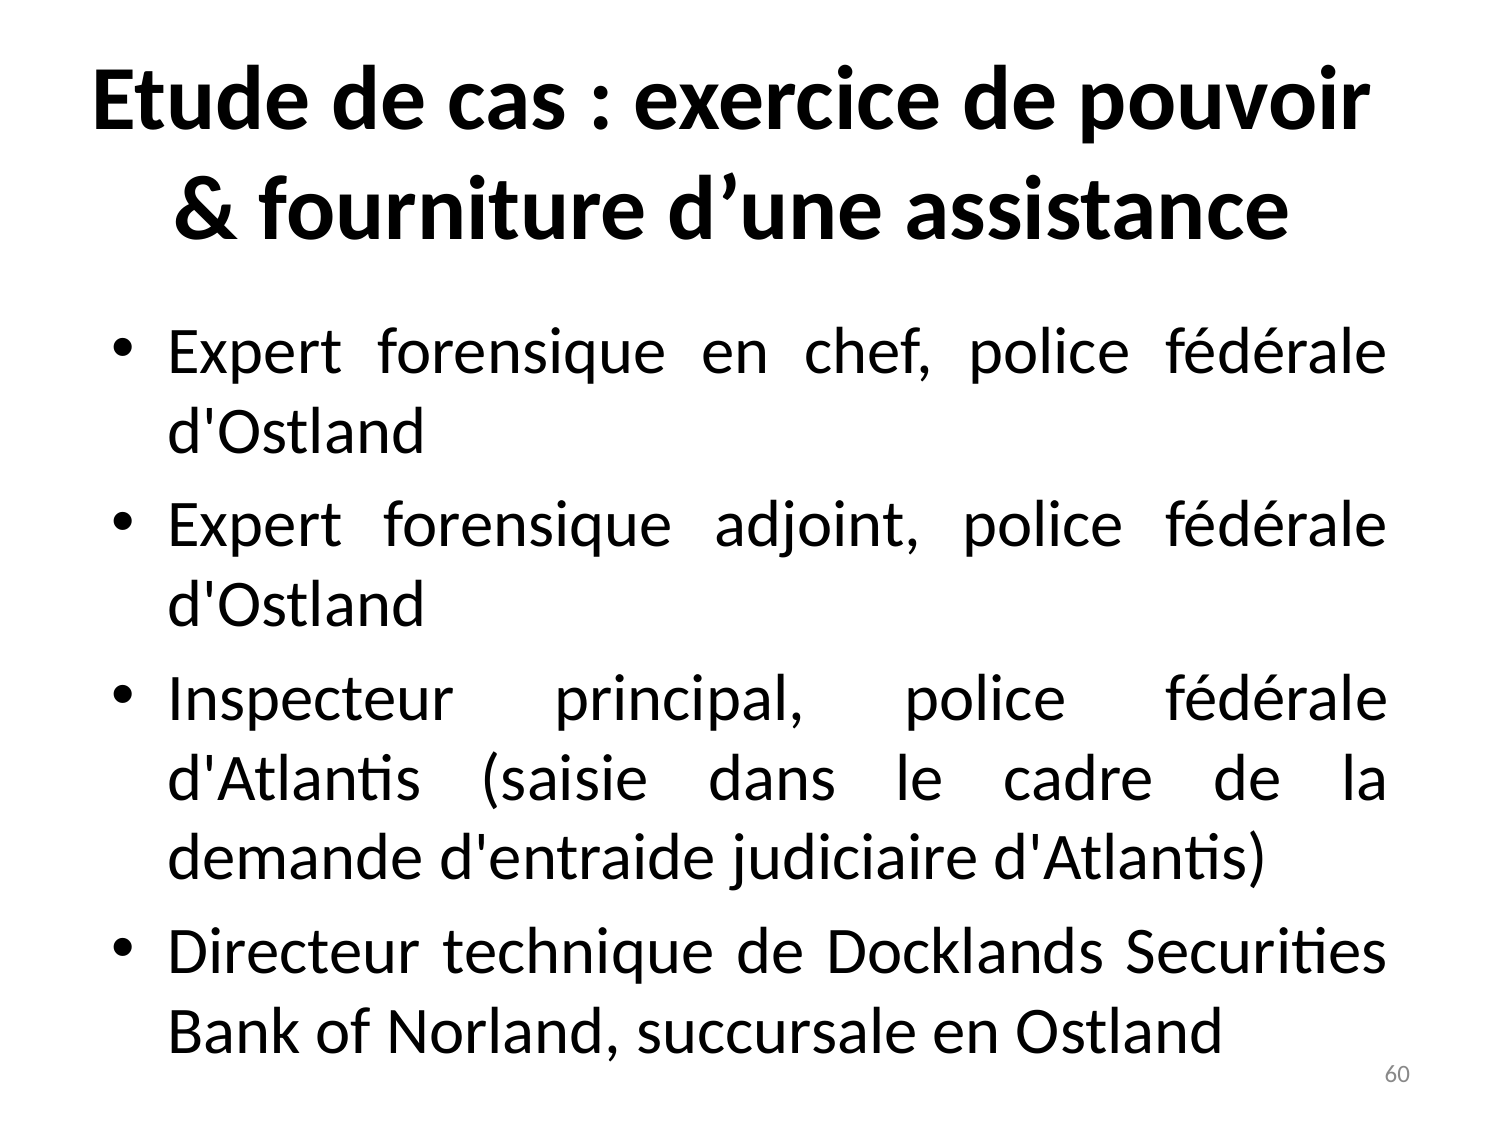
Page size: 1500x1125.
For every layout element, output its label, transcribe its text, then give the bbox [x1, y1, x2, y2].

title Etude de cas : exercice de pouvoir & fourniture d’une assistance [57, 54, 1408, 243]
text_box Expert forensique en chef, police fédérale d'Ostland Expert forensique adjoint, police fédérale d'Ostland Inspecteur principal, police fédérale d'Atlantis (saisie dans le cadre de la demande d'entraide judiciaire d'Atlantis) Directeur technique de Docklands Securities Bank of Norland, succursale en Ostland [96, 299, 1404, 1071]
slide_number 60 [1074, 1042, 1425, 1103]
